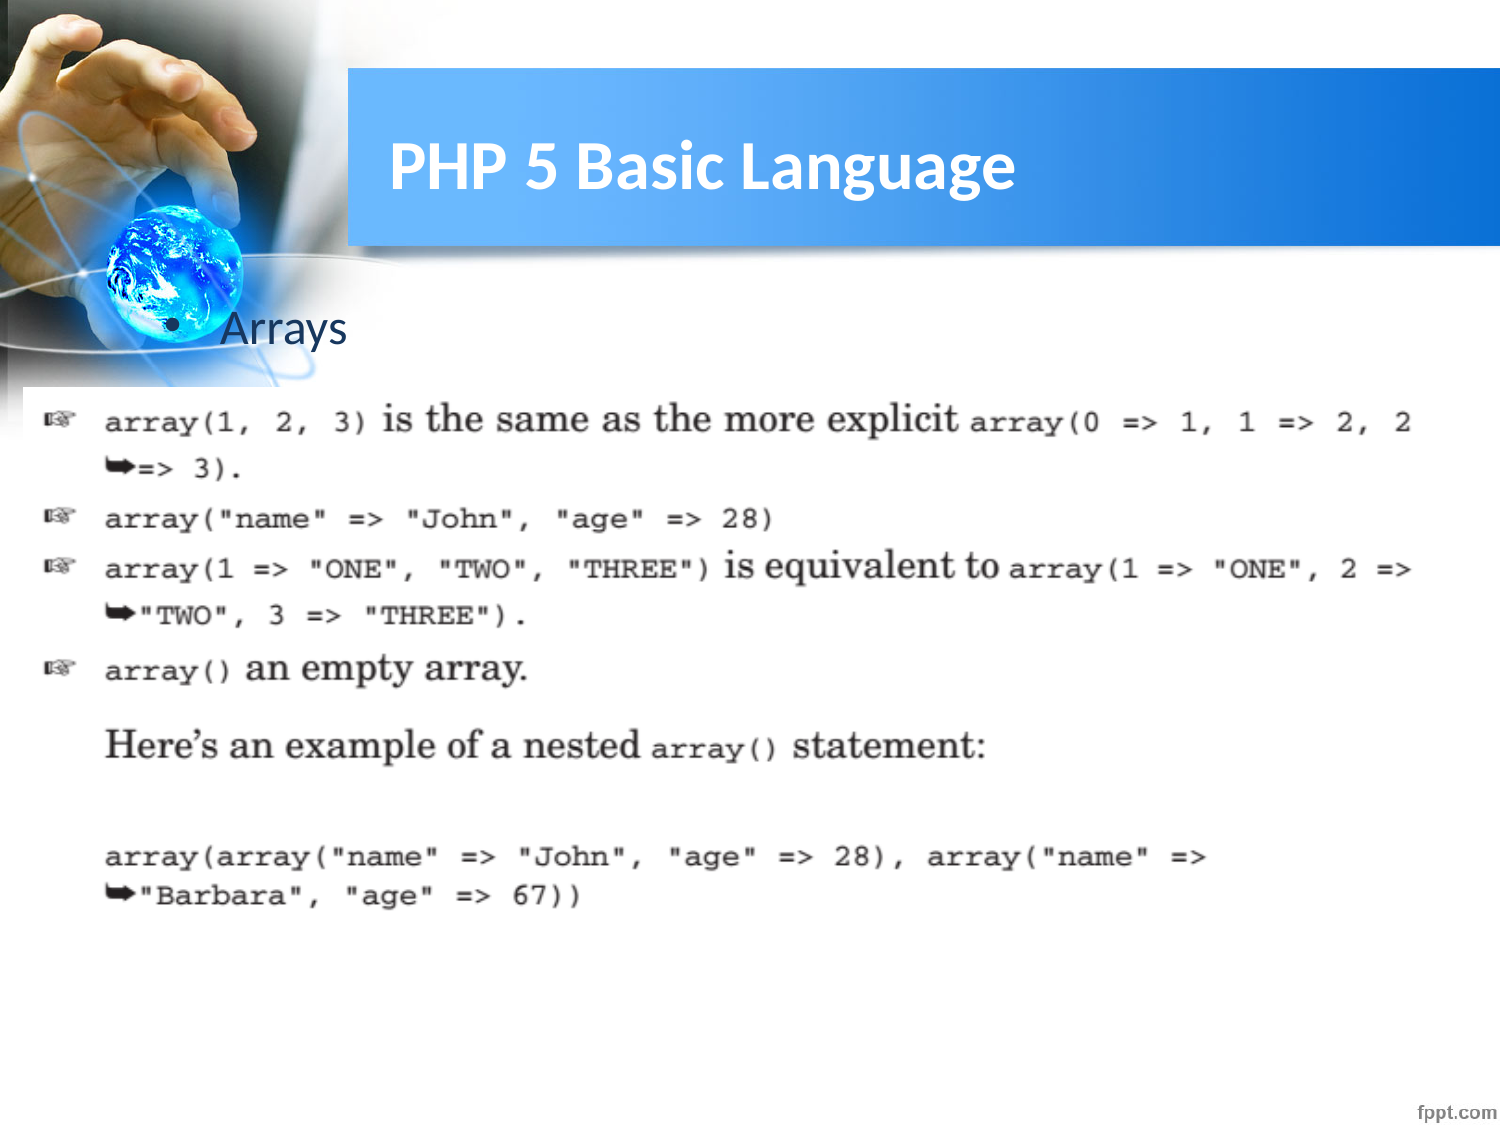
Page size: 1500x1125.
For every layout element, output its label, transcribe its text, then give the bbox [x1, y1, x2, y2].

list Arrays [148, 286, 1477, 1039]
title PHP 5 Basic Language [374, 111, 1452, 212]
picture [0, 0, 1500, 1125]
